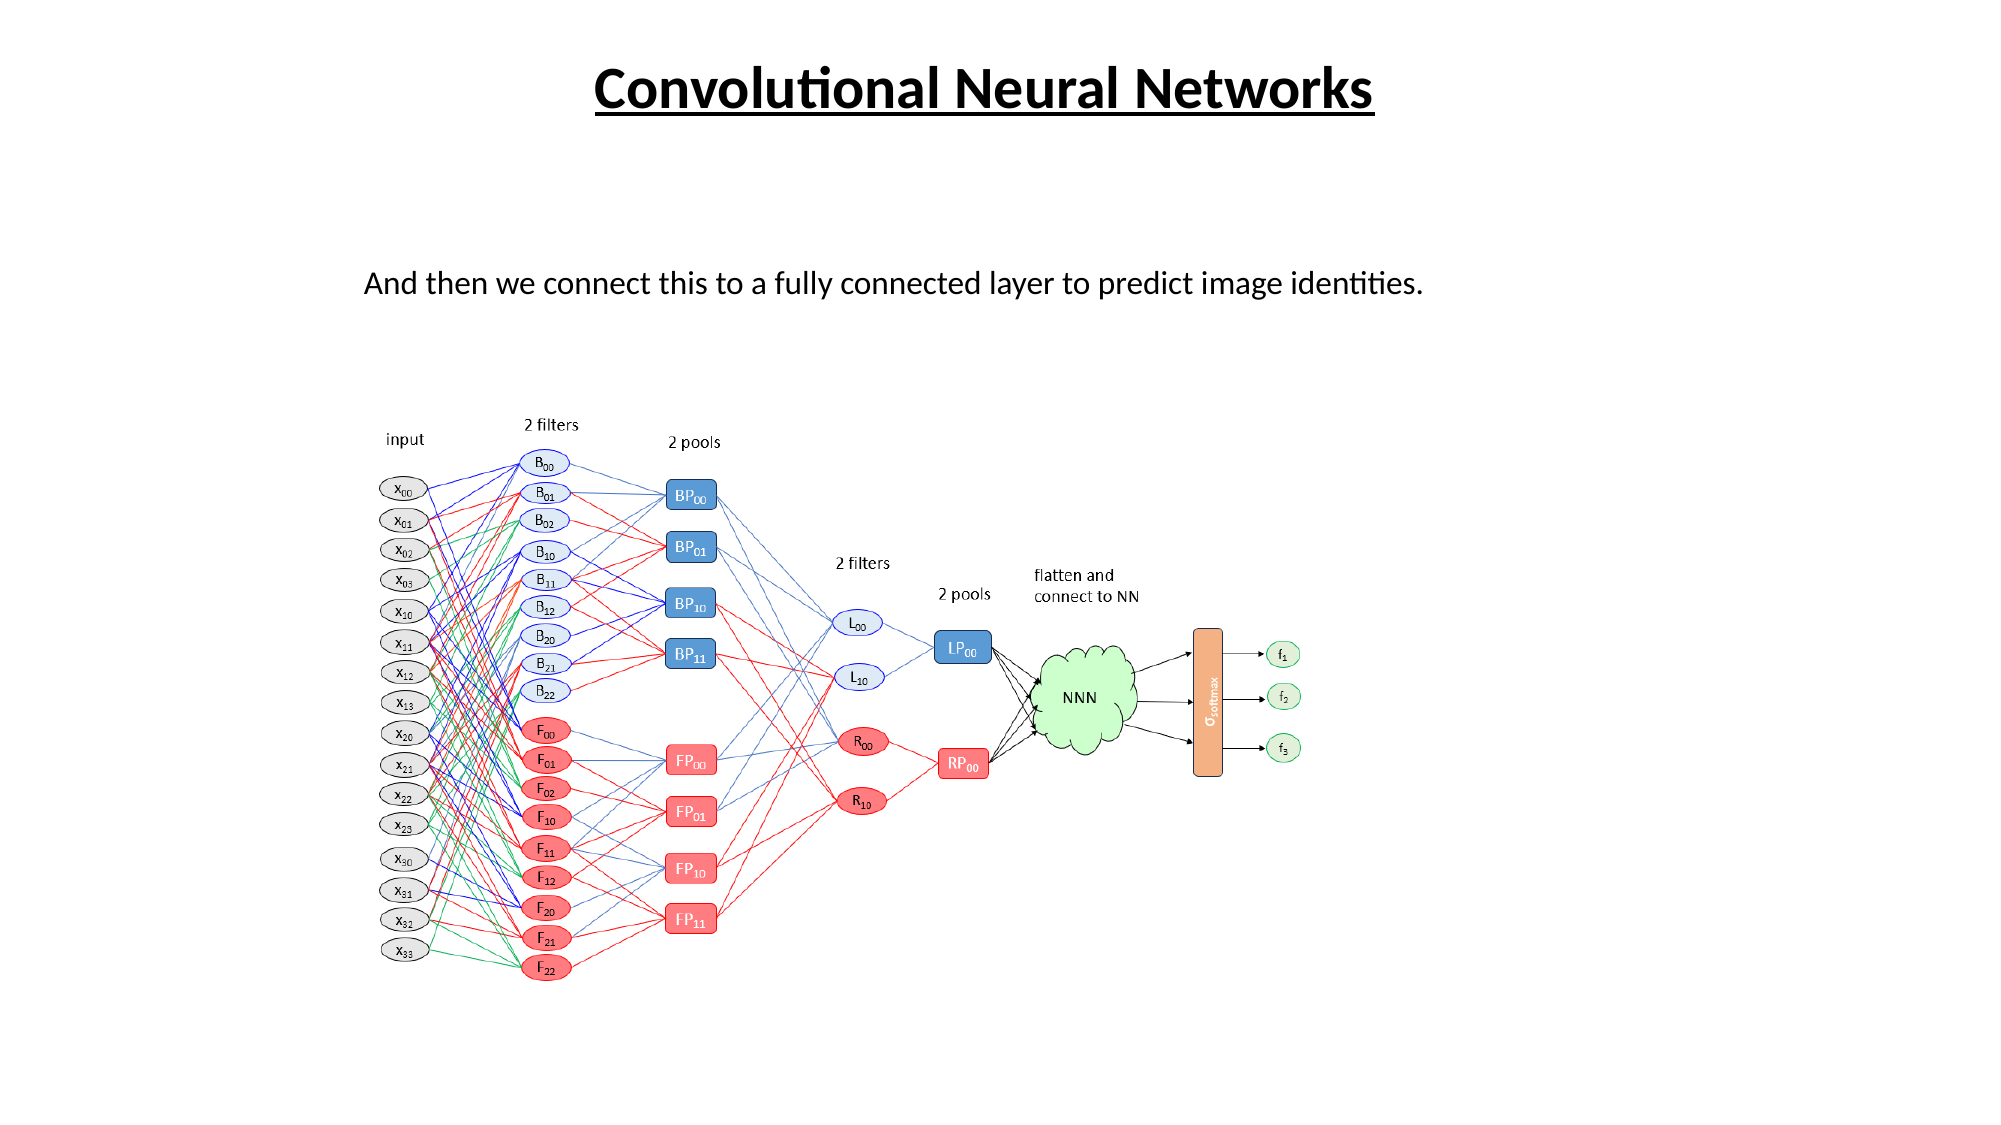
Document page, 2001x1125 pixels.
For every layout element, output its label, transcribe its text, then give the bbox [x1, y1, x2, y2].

title Convolutional Neural Networks [517, 9, 1452, 129]
picture [370, 406, 1305, 992]
text_box And then we connect this to a fully connected layer to predict image identities. [349, 253, 1545, 309]
